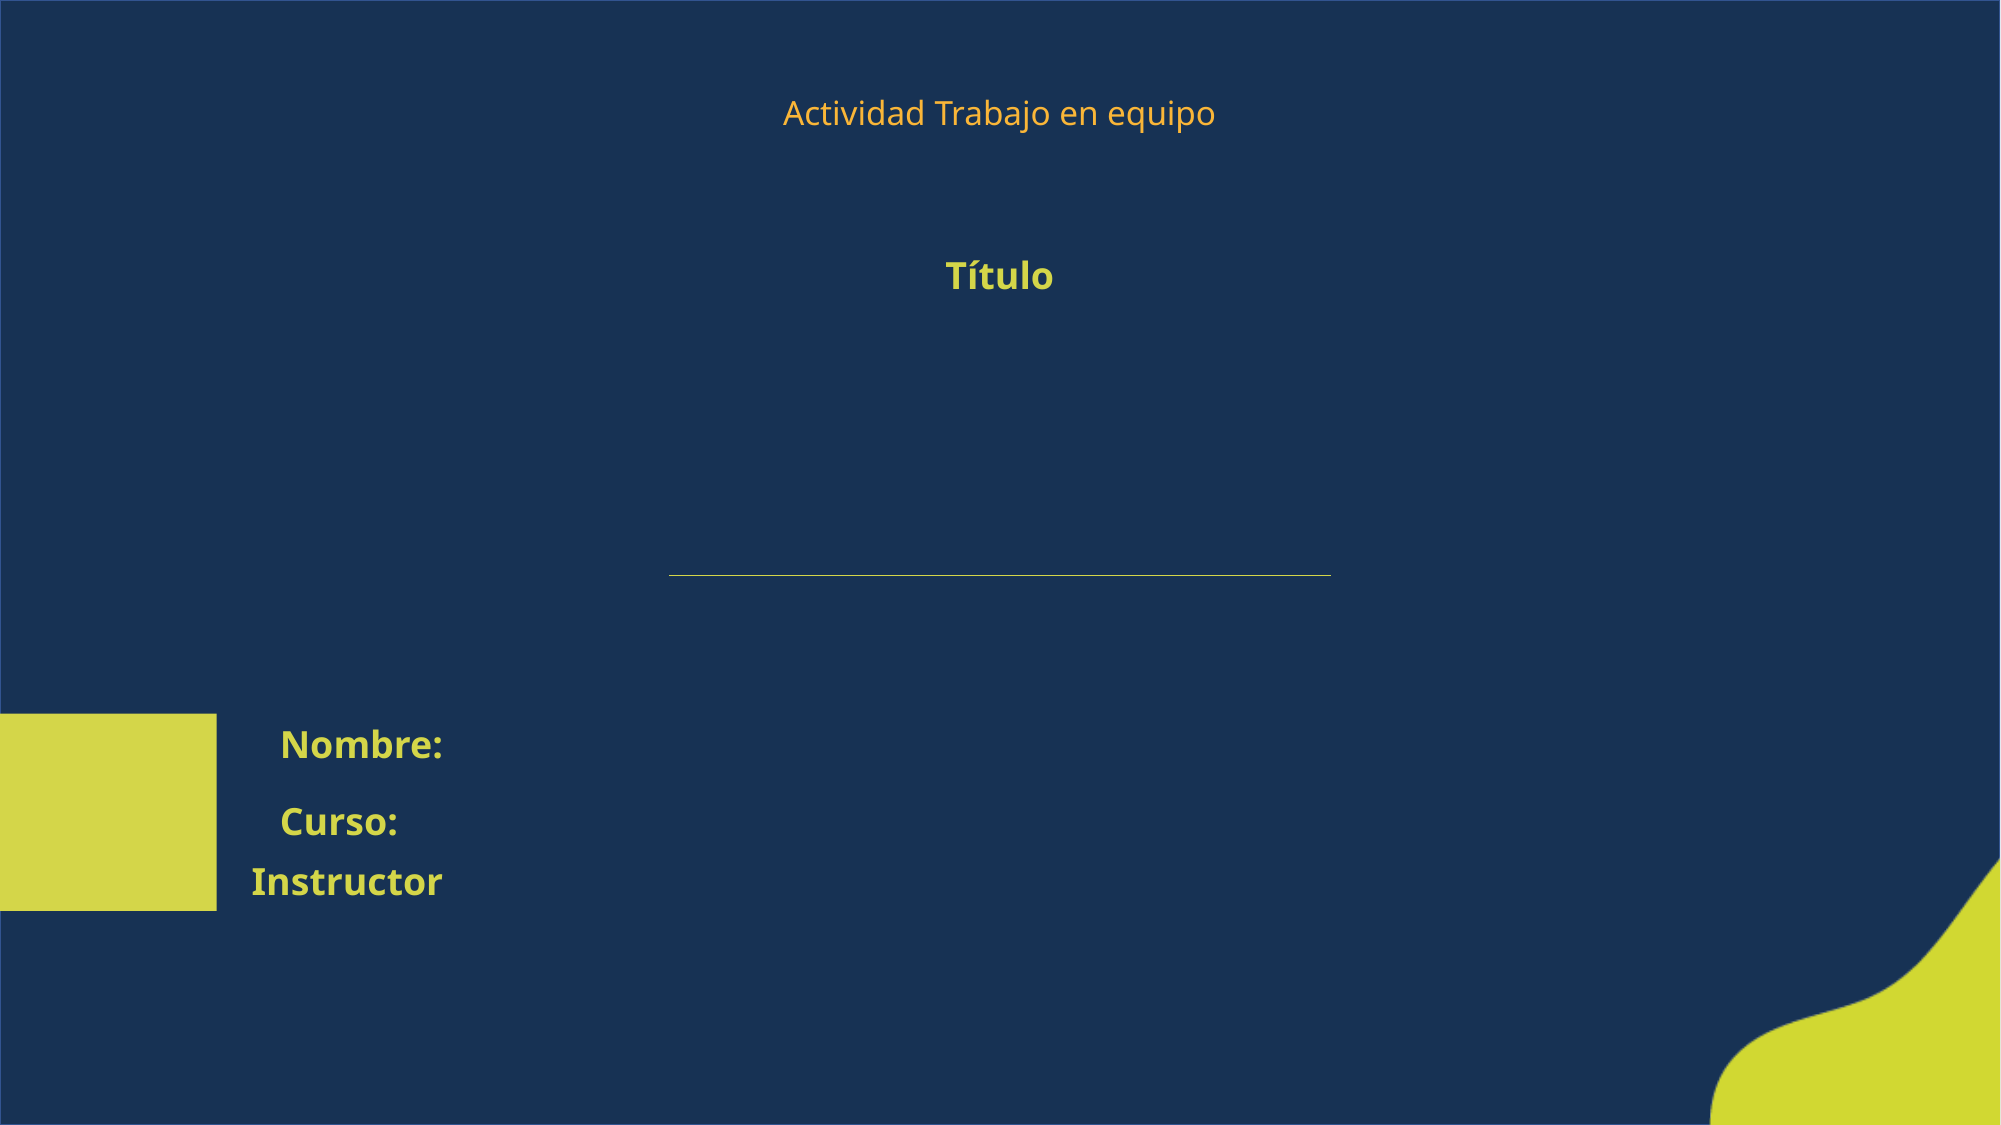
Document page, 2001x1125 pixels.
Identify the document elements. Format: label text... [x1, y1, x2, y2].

text_box Actividad Trabajo en equipo [417, 84, 1583, 140]
picture [1709, 845, 2001, 1125]
